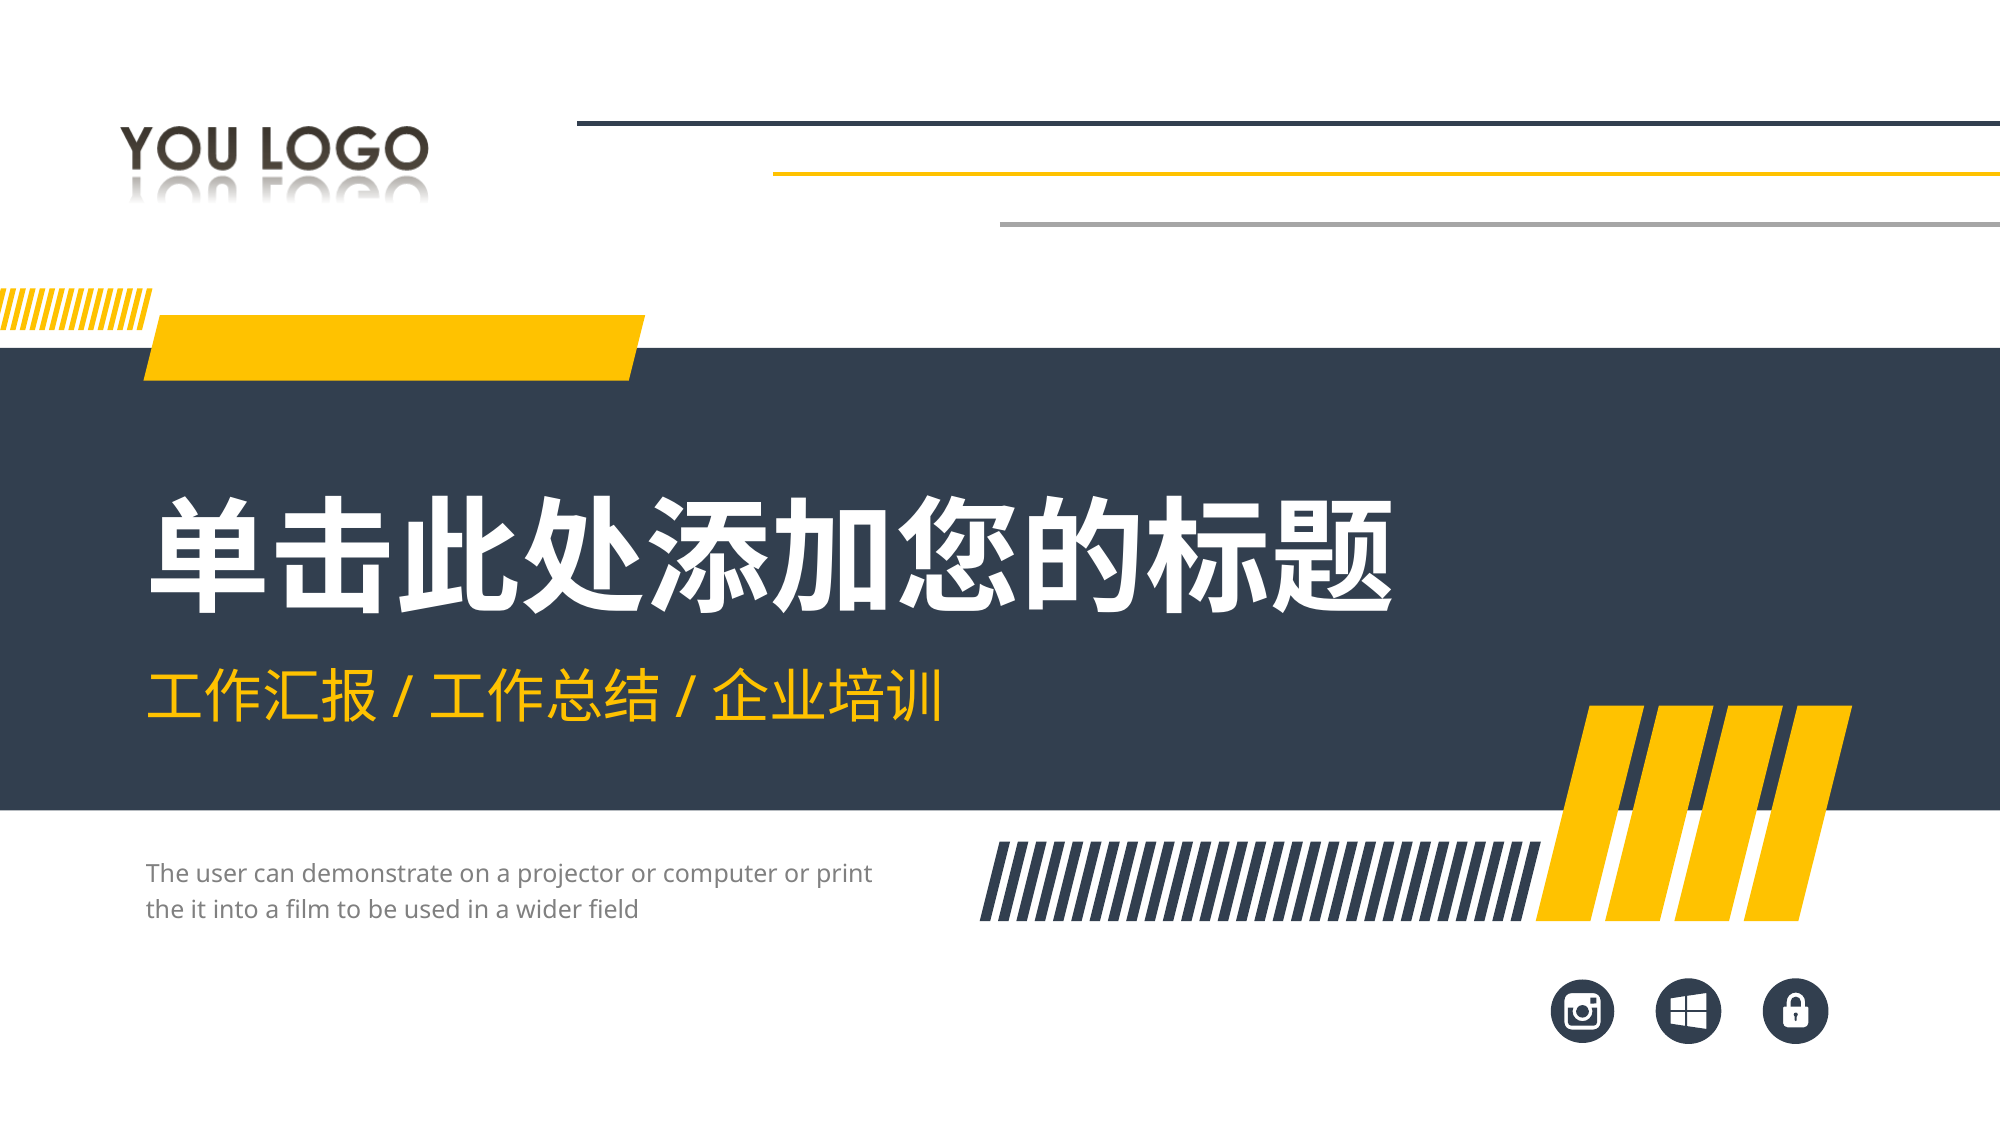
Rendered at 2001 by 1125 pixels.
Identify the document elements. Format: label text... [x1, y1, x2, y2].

text_box [1362, 840, 1396, 923]
text_box [978, 840, 1012, 923]
text_box [1198, 840, 1232, 923]
text_box [1417, 840, 1451, 923]
text_box [1655, 978, 1722, 1044]
text_box [1454, 840, 1488, 923]
text_box [1271, 840, 1305, 923]
text_box [1550, 979, 1615, 1043]
text_box [1179, 840, 1213, 923]
text_box [1069, 840, 1103, 923]
text_box [1106, 840, 1140, 923]
text_box [1762, 978, 1829, 1044]
text_box 工作汇报/工作总结/企业培训 [131, 638, 1230, 737]
text_box [1307, 840, 1341, 923]
text_box [142, 314, 647, 382]
text_box [996, 840, 1030, 923]
text_box [1344, 840, 1378, 923]
text_box [1088, 840, 1122, 923]
text_box [1509, 840, 1543, 923]
text_box [1015, 840, 1049, 923]
text_box [1033, 840, 1067, 923]
text_box [0, 347, 2000, 812]
text_box [1326, 840, 1360, 923]
text_box [1381, 840, 1415, 923]
text_box [1143, 840, 1177, 923]
text_box [1399, 840, 1433, 923]
text_box [1234, 840, 1268, 923]
text_box [1216, 840, 1250, 923]
text_box The user can demonstrate on a projector or computer or print the it into a film to be used in a wider field [131, 844, 916, 931]
text_box [1673, 704, 1785, 923]
text_box 单击此处添加您的标题 [131, 440, 1572, 636]
text_box [1124, 840, 1158, 923]
text_box [1051, 840, 1085, 923]
text_box [1490, 840, 1524, 923]
text_box [1161, 840, 1195, 923]
text_box [1534, 704, 1646, 923]
text_box [1436, 840, 1470, 923]
text_box [1742, 704, 1854, 923]
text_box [0, 288, 153, 331]
text_box [1472, 840, 1506, 923]
text_box [1252, 840, 1286, 923]
text_box [1603, 704, 1715, 923]
text_box [1289, 840, 1323, 923]
picture [100, 104, 446, 221]
